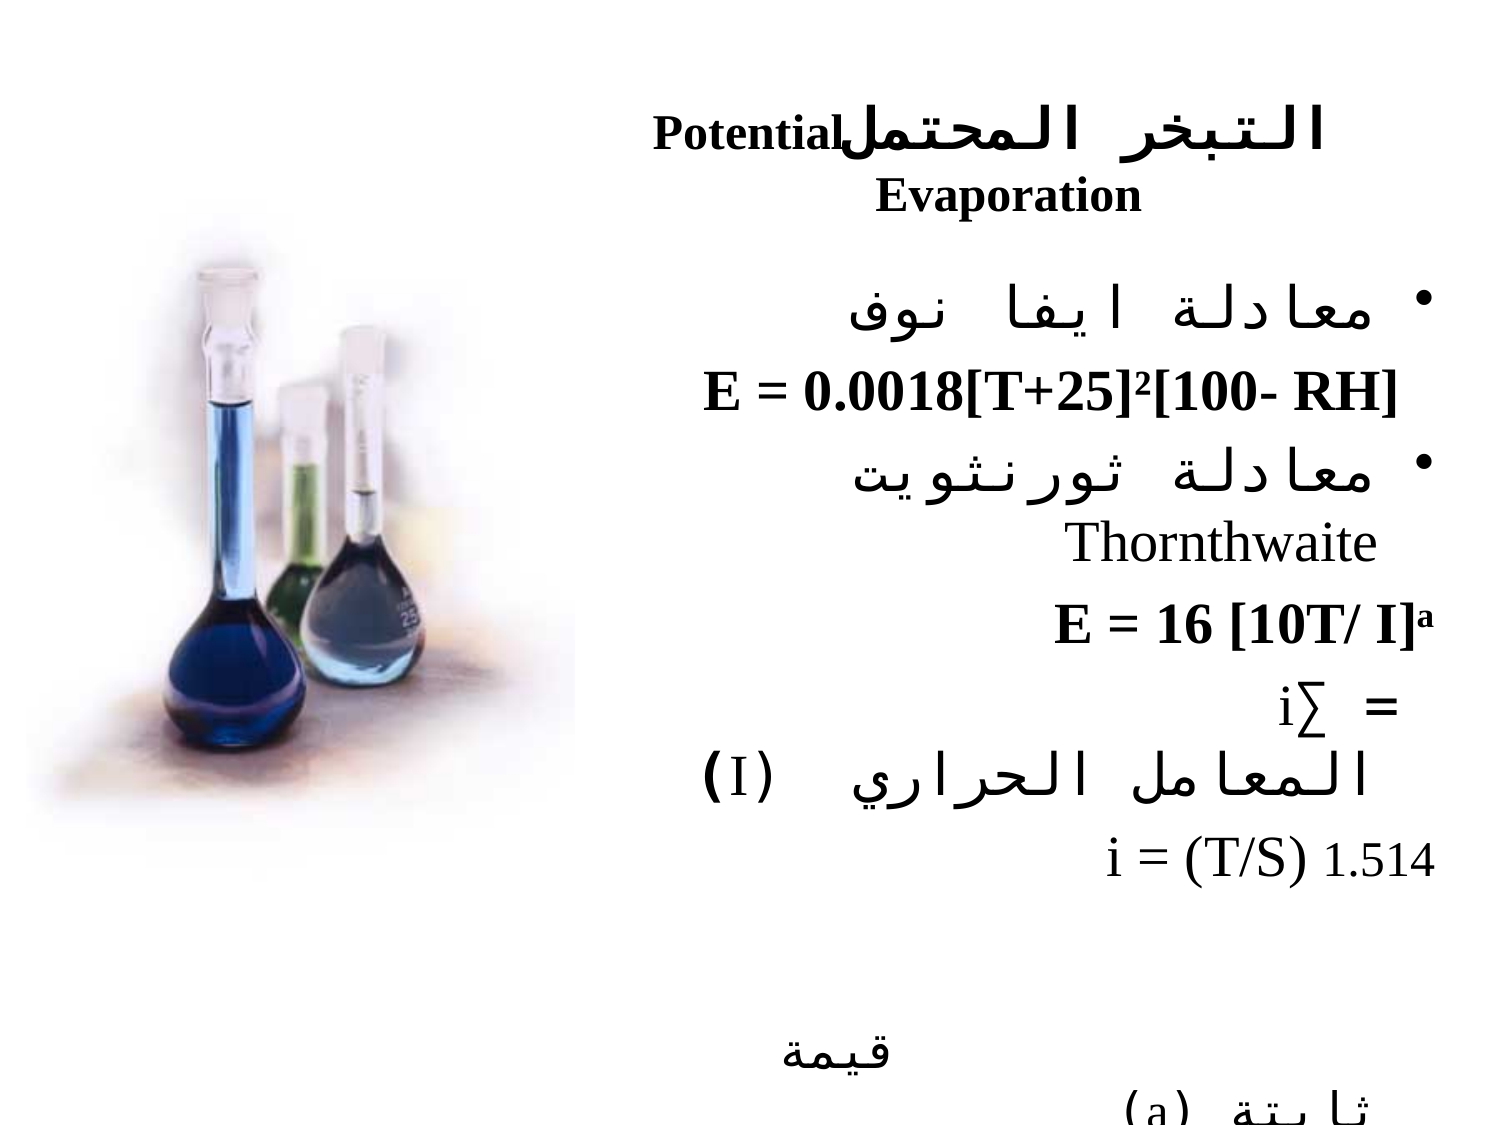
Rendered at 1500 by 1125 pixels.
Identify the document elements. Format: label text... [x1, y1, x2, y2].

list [0, 187, 576, 888]
list معادلة ايفا نوف E = 0.0018[T+25]²[100- RH] معادلة ثورنثويت Thornthwaite E = 16 [10T/ I]ᵃ = ∑i المعامل الحراري (I) i = (T/S) 1.514 قيمة ثابتة (a) ووضع ثورنثويت جدولاً تبعاً لدوائر العرض لتعديل قيمة التبخر بالنسبة لكمية الاشعاع الشمسي. [612, 262, 1450, 1063]
title التبخر المحتملPotential Evaporation [587, 62, 1400, 250]
